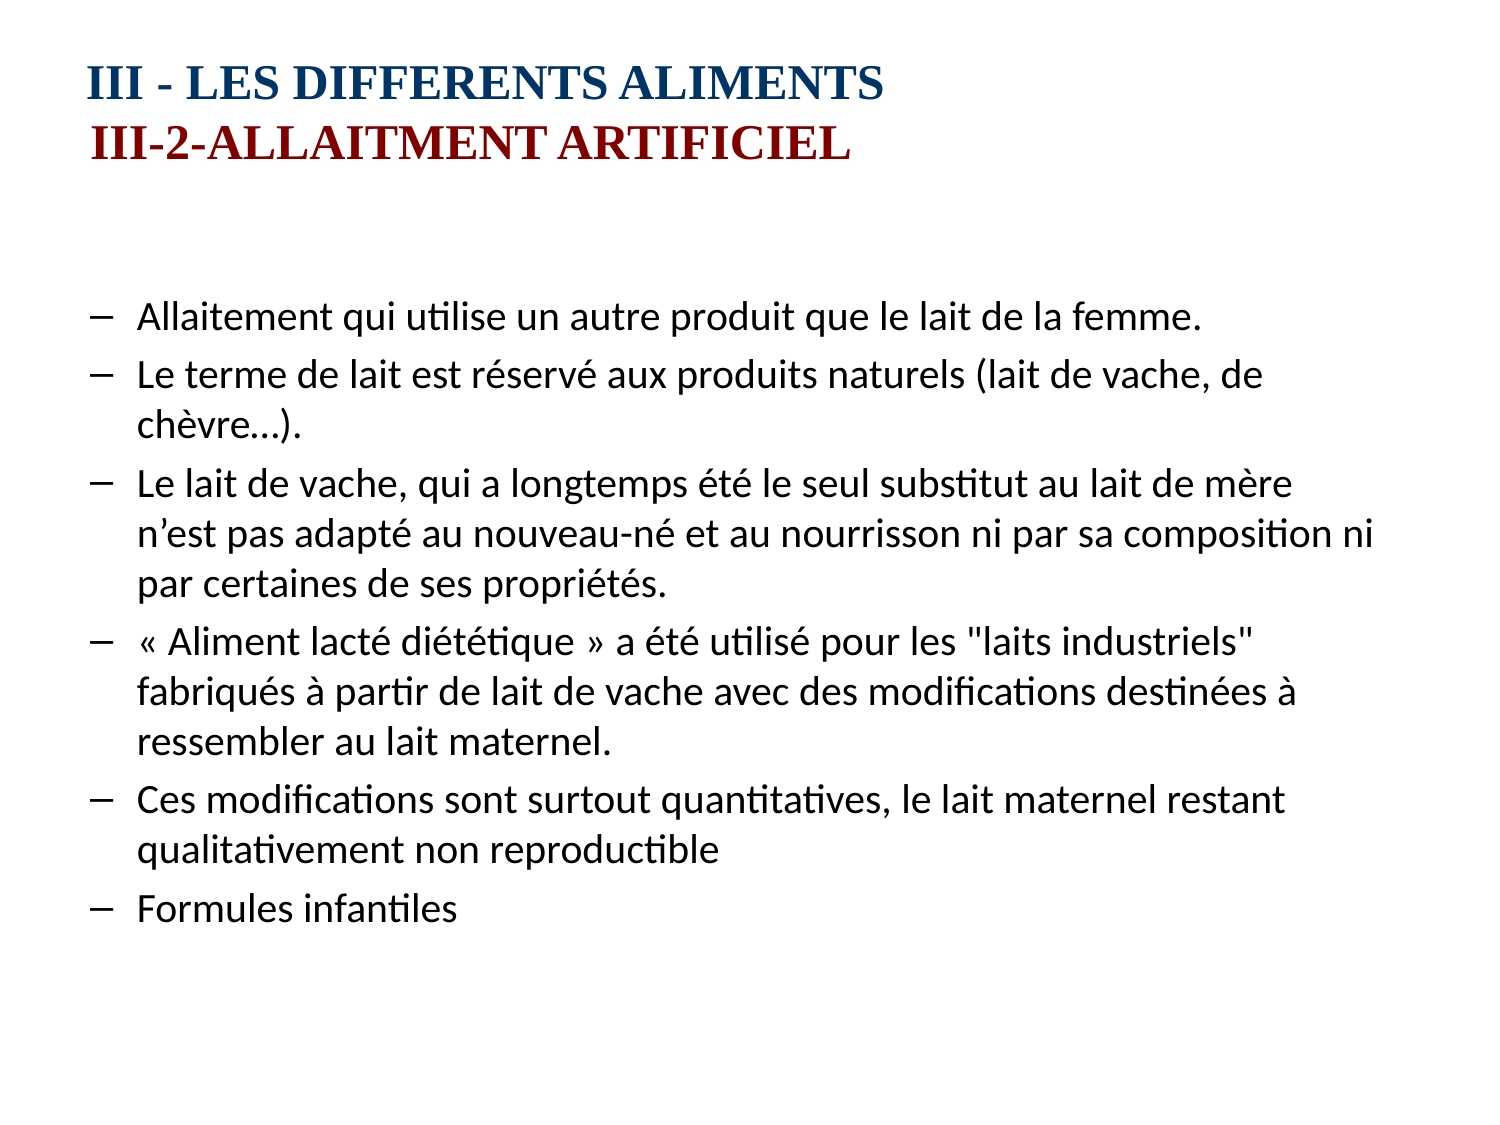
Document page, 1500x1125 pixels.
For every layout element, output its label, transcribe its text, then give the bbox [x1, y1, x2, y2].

title III ‑ LES DIFFERENTS ALIMENTS III-2‑ALLAITMENT ARTIFICIEL [0, 128, 1351, 270]
list Allaitement qui utilise un autre produit que le lait de la femme. Le terme de lait est réservé aux produits naturels (lait de vache, de chèvre…). Le lait de vache, qui a longtemps été le seul substitut au lait de mère n’est pas adapté au nouveau-né et au nourrisson ni par sa composition ni par certaines de ses propriétés. « Aliment lacté diététique » a été utilisé pour les "laits industriels" fabriqués à partir de lait de vache avec des modifications destinées à ressembler au lait maternel. Ces modifications sont surtout quantitatives, le lait maternel restant qualitativement non reproductible Formules infantiles [0, 281, 1395, 1020]
